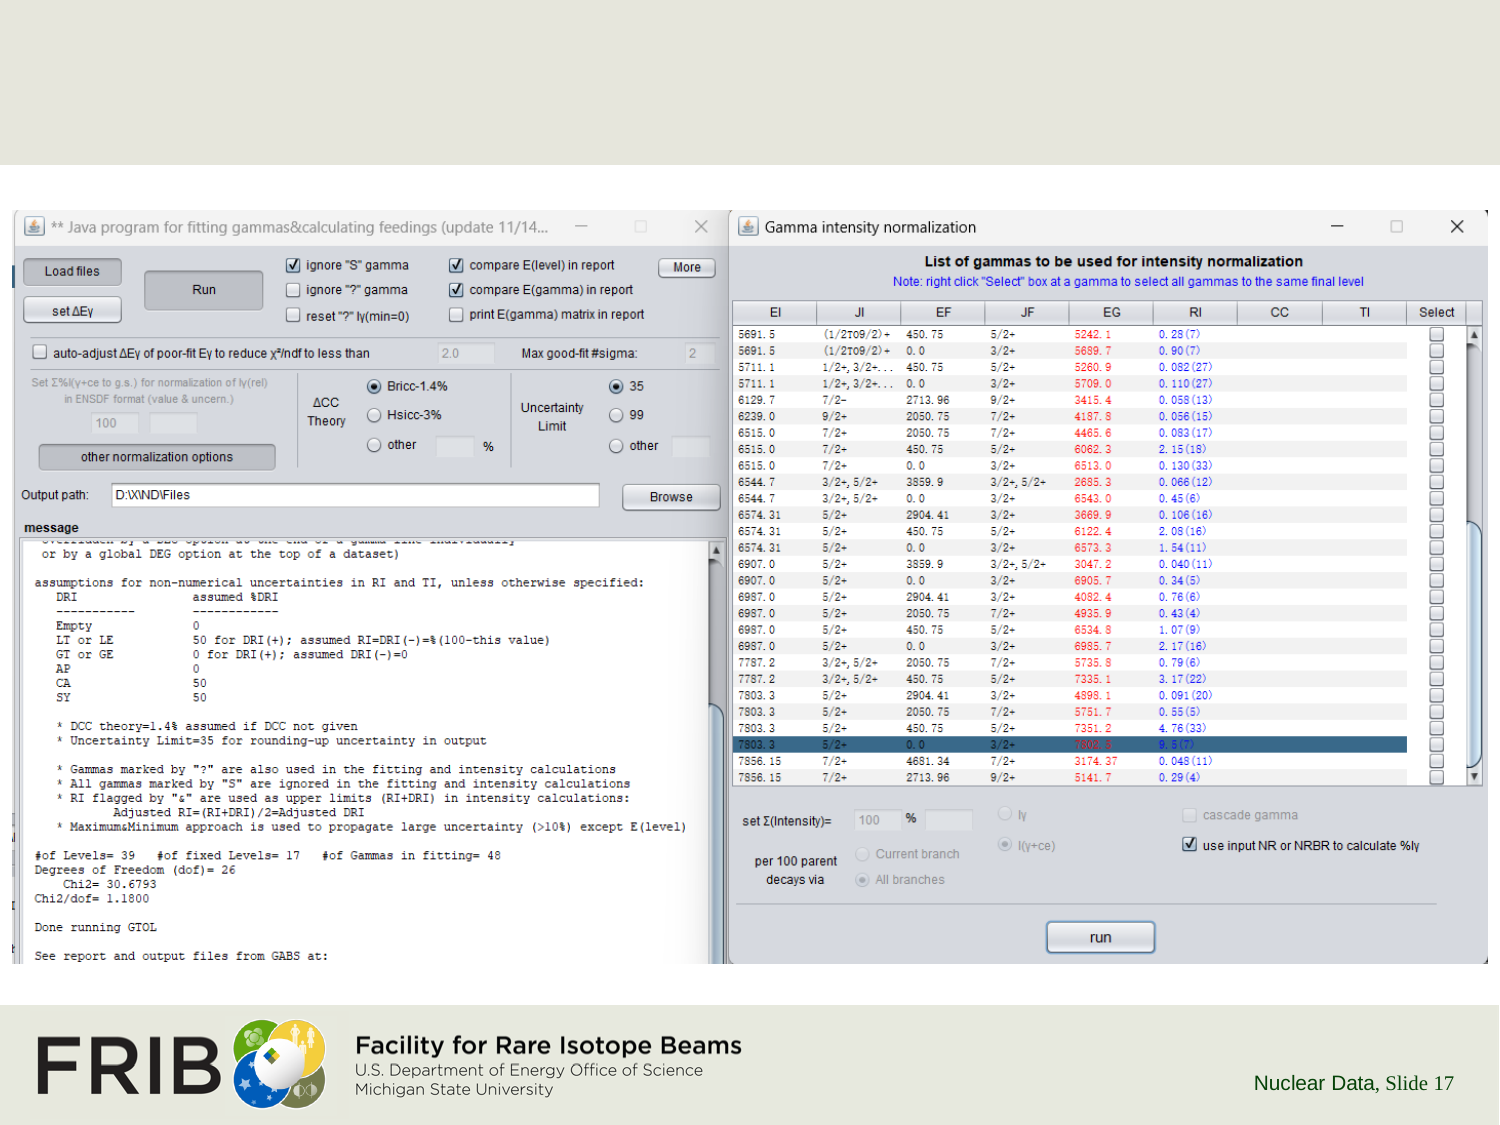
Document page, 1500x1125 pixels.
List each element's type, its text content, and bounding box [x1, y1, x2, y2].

slide_number , Slide 17 [1374, 1042, 1500, 1103]
picture [0, 1005, 1499, 1125]
picture [0, 0, 1500, 165]
footer Nuclear Data [679, 1042, 1374, 1103]
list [12, 210, 1488, 965]
